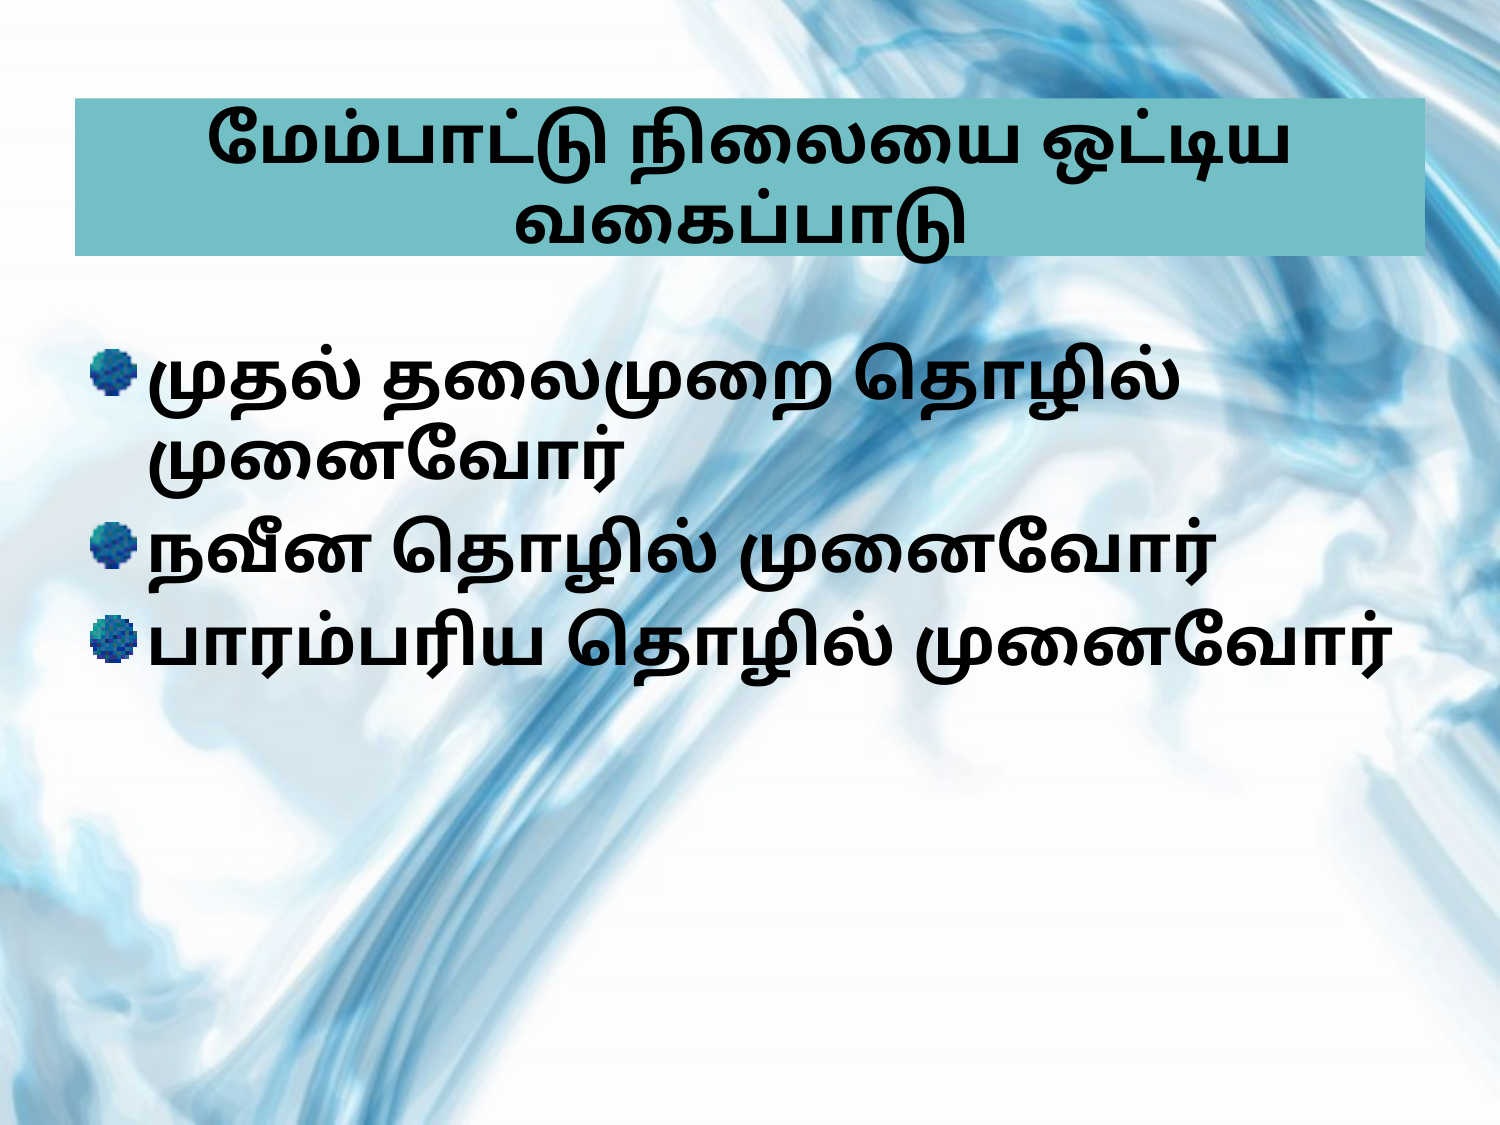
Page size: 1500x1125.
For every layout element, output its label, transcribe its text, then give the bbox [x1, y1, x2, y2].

title மேம்பாட்டு நிலையை ஒட்டிய வகைப்பாடு [74, 98, 1426, 257]
list முதல் தலைமுறை தொழில் முனைவோர் நவீன தொழில் முனைவோர் பாரம்பரிய தொழில் முனைவோர் [74, 324, 1426, 1006]
picture [0, 0, 1500, 1125]
